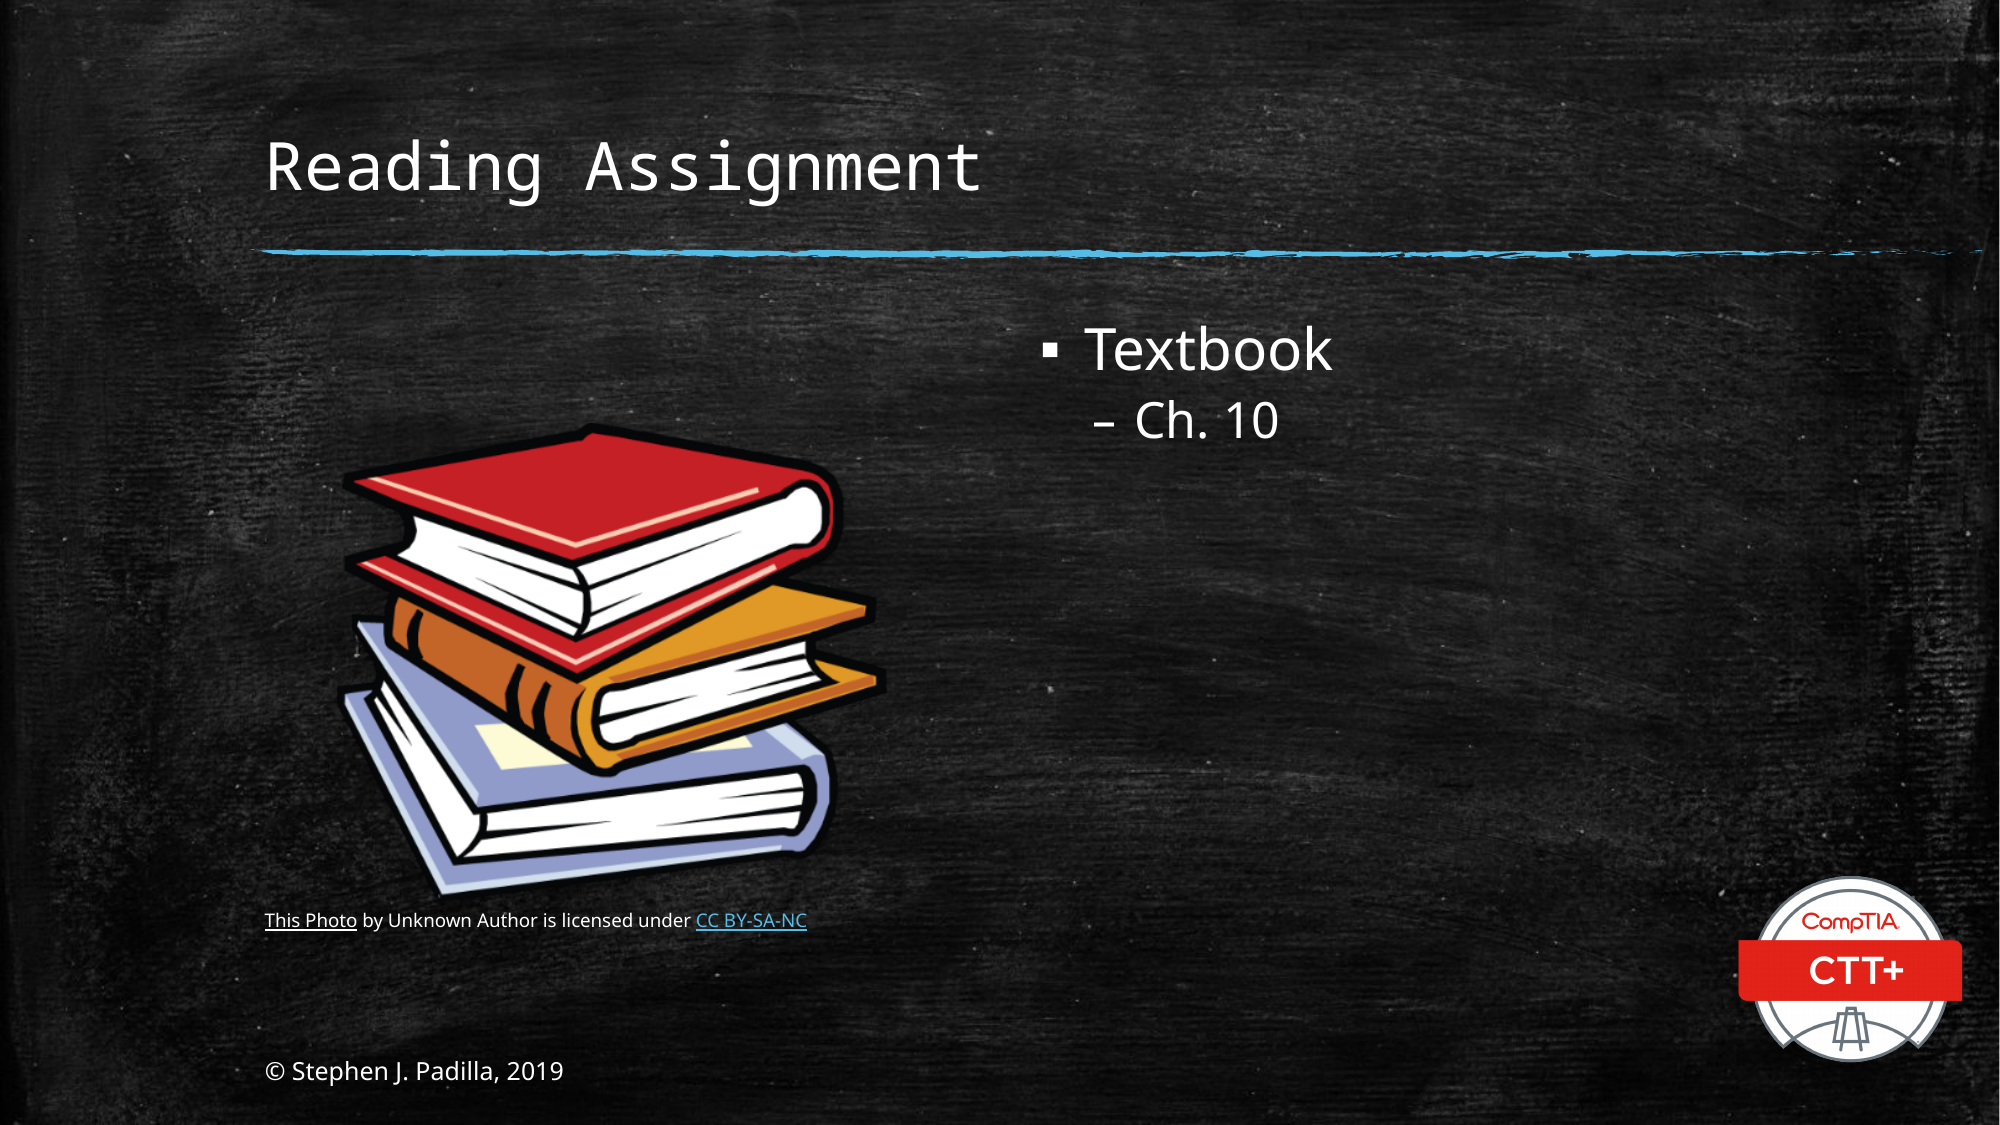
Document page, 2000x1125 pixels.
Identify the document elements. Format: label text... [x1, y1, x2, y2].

picture [1699, 824, 2000, 1125]
footer © Stephen J. Padilla, 2019 [249, 1050, 1288, 1096]
text_box This Photo by Unknown Author is licensed under CC BY-SA-NC [249, 902, 975, 943]
title Reading Assignment [249, 45, 1750, 213]
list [249, 423, 975, 902]
list Textbook Ch. 10 [1024, 312, 1750, 1013]
